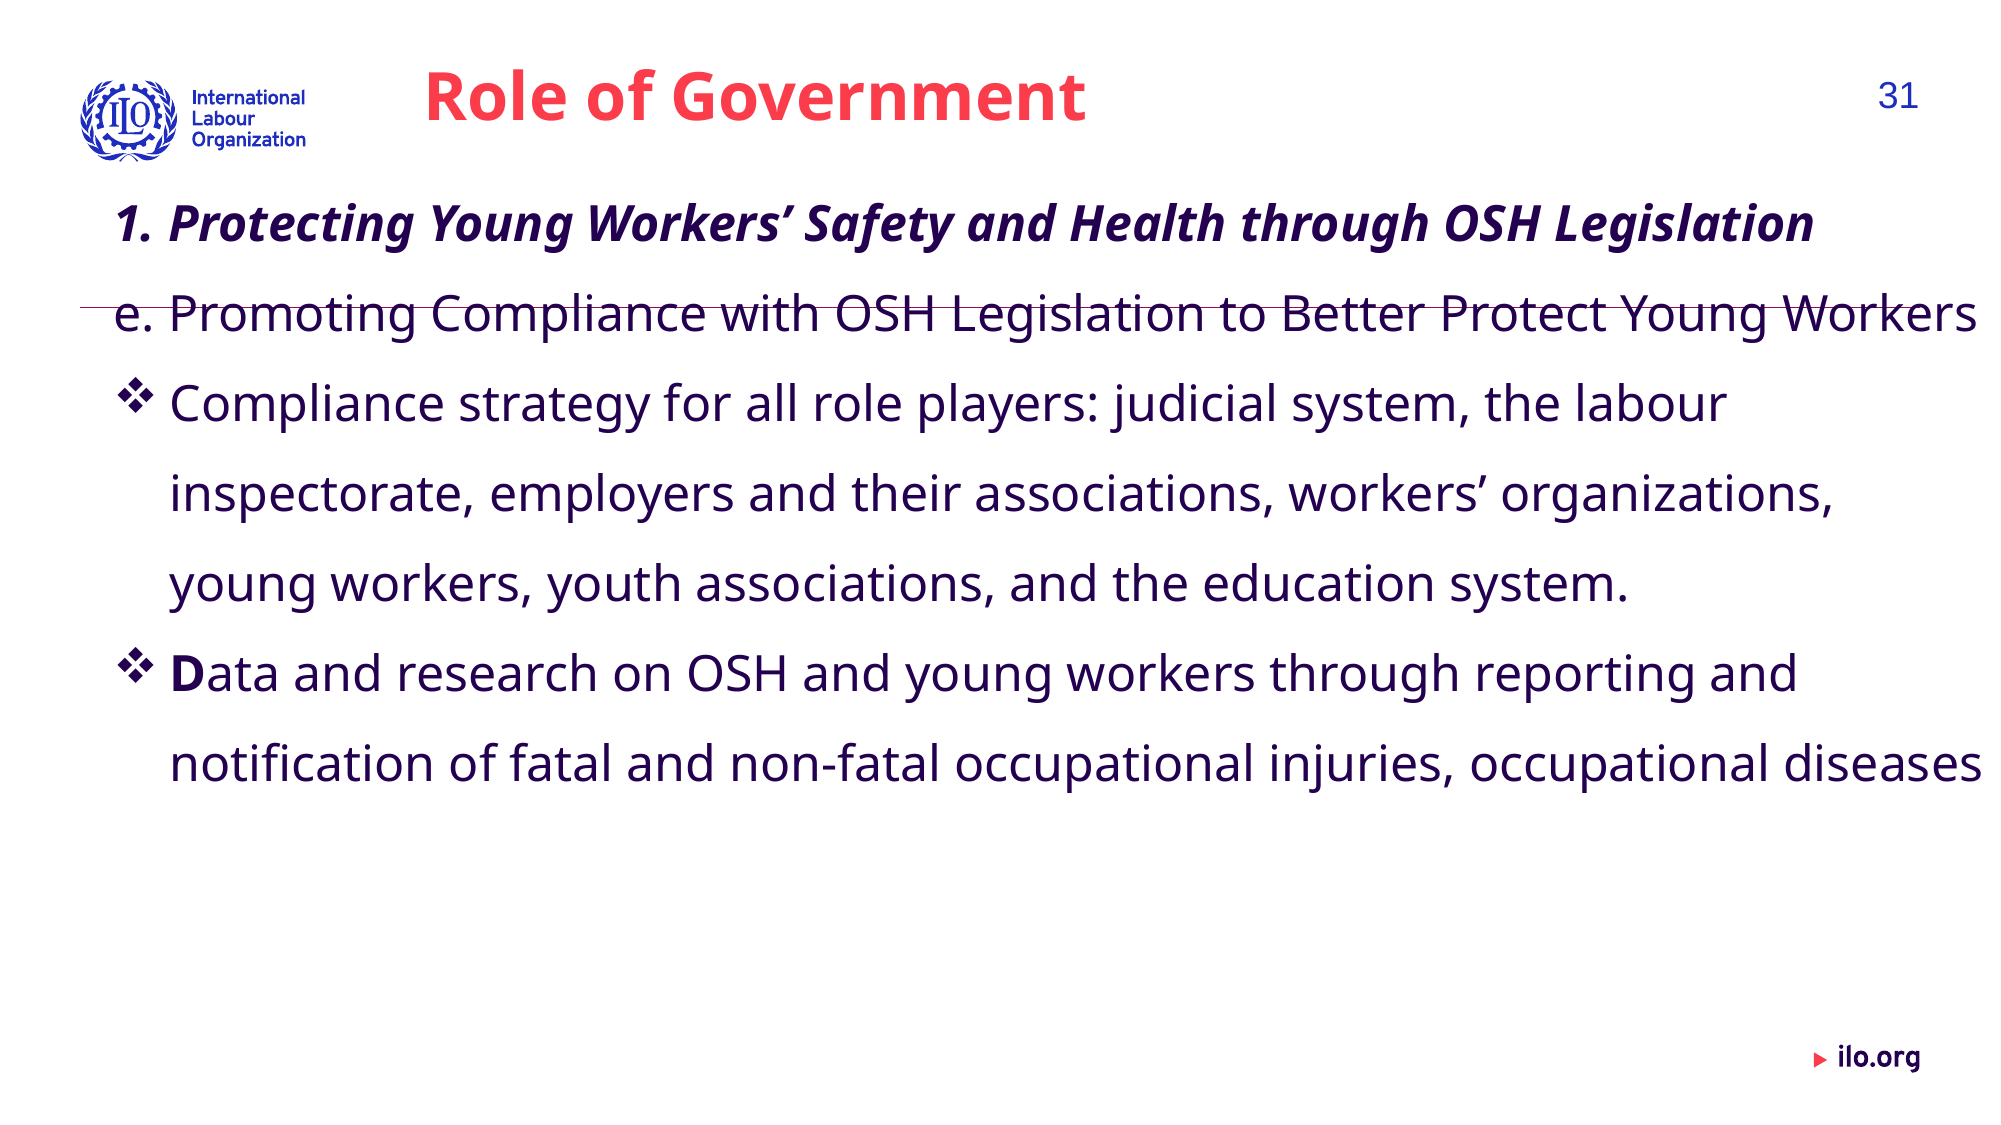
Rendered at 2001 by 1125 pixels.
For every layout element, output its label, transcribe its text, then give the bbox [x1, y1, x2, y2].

text_box 1. Protecting Young Workers’ Safety and Health through OSH Legislation e. Promoting Compliance with OSH Legislation to Better Protect Young Workers Compliance strategy for all role players: judicial system, the labour inspectorate, employers and their associations, workers’ organizations, young workers, youth associations, and the education system. Data and research on OSH and young workers through reporting and notification of fatal and non-fatal occupational injuries, occupational diseases [98, 94, 2000, 800]
text_box Role of Government [408, 46, 1764, 142]
slide_number 31 [1830, 70, 1920, 94]
